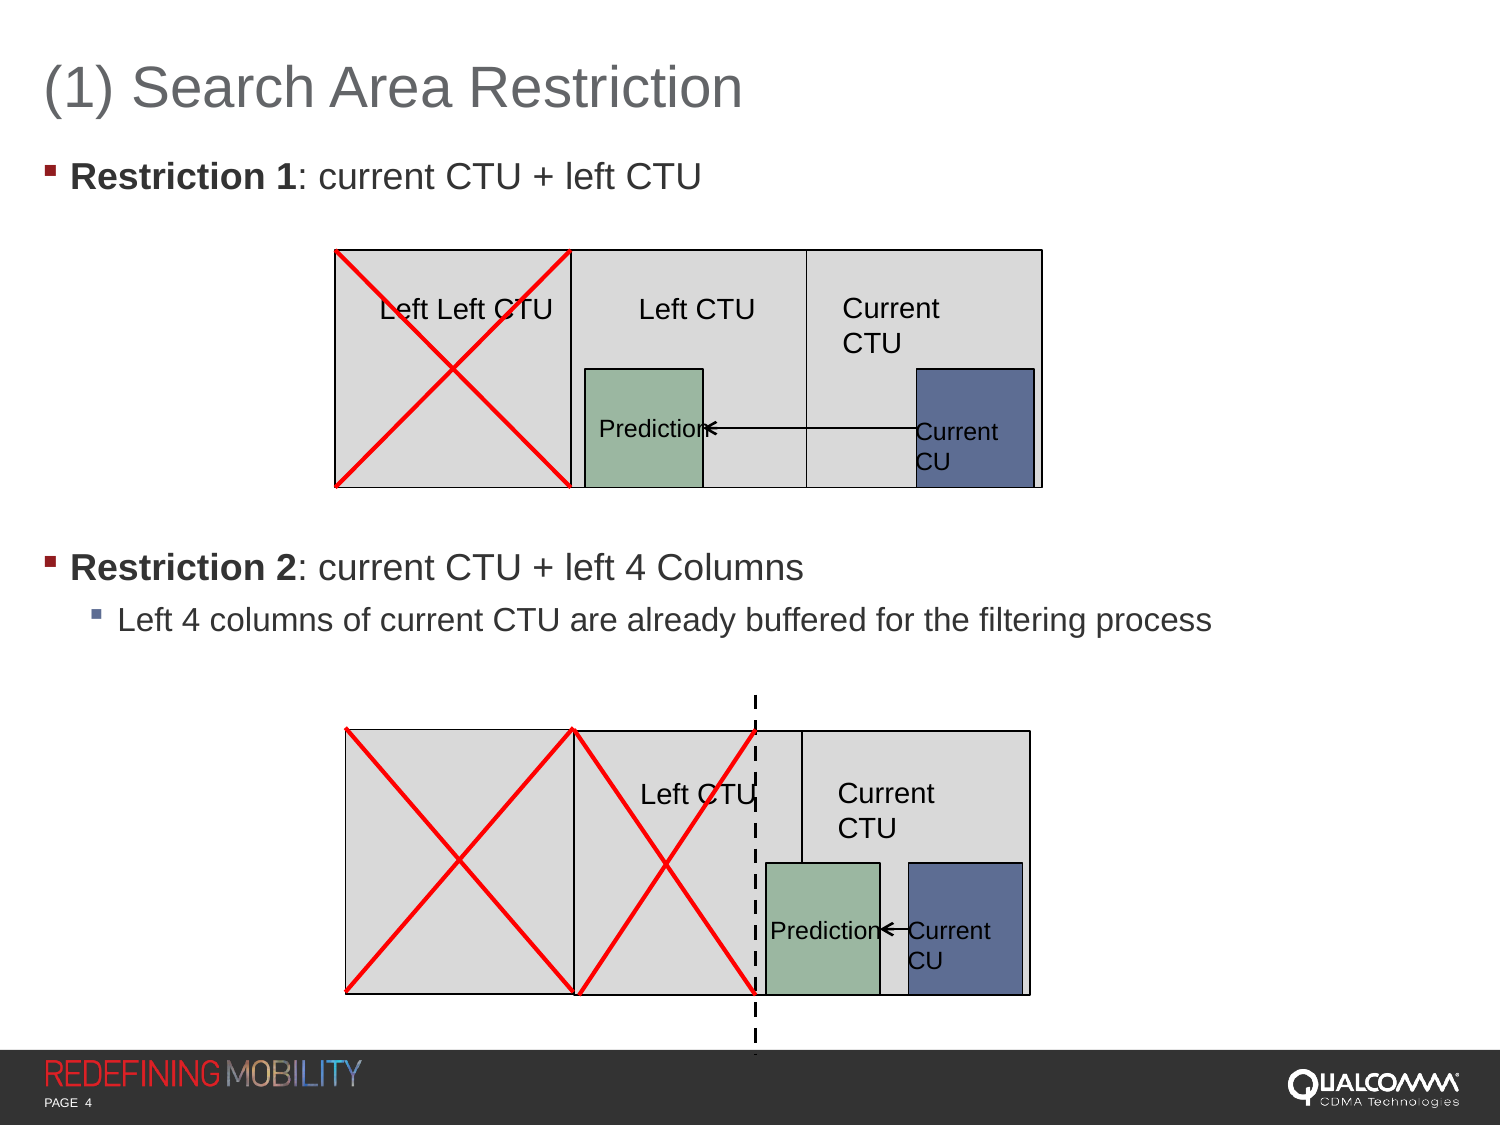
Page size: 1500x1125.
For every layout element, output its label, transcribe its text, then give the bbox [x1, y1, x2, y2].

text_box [345, 694, 1039, 1056]
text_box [334, 249, 1051, 488]
picture [30, 1048, 372, 1099]
picture [1278, 1058, 1478, 1114]
title (1) Search Area Restriction [28, 44, 1462, 138]
list Restriction 1: current CTU + left CTU Restriction 2: current CTU + left 4 Columns Left 4 columns of current CTU are already buffered for the filtering process [26, 148, 1457, 1021]
